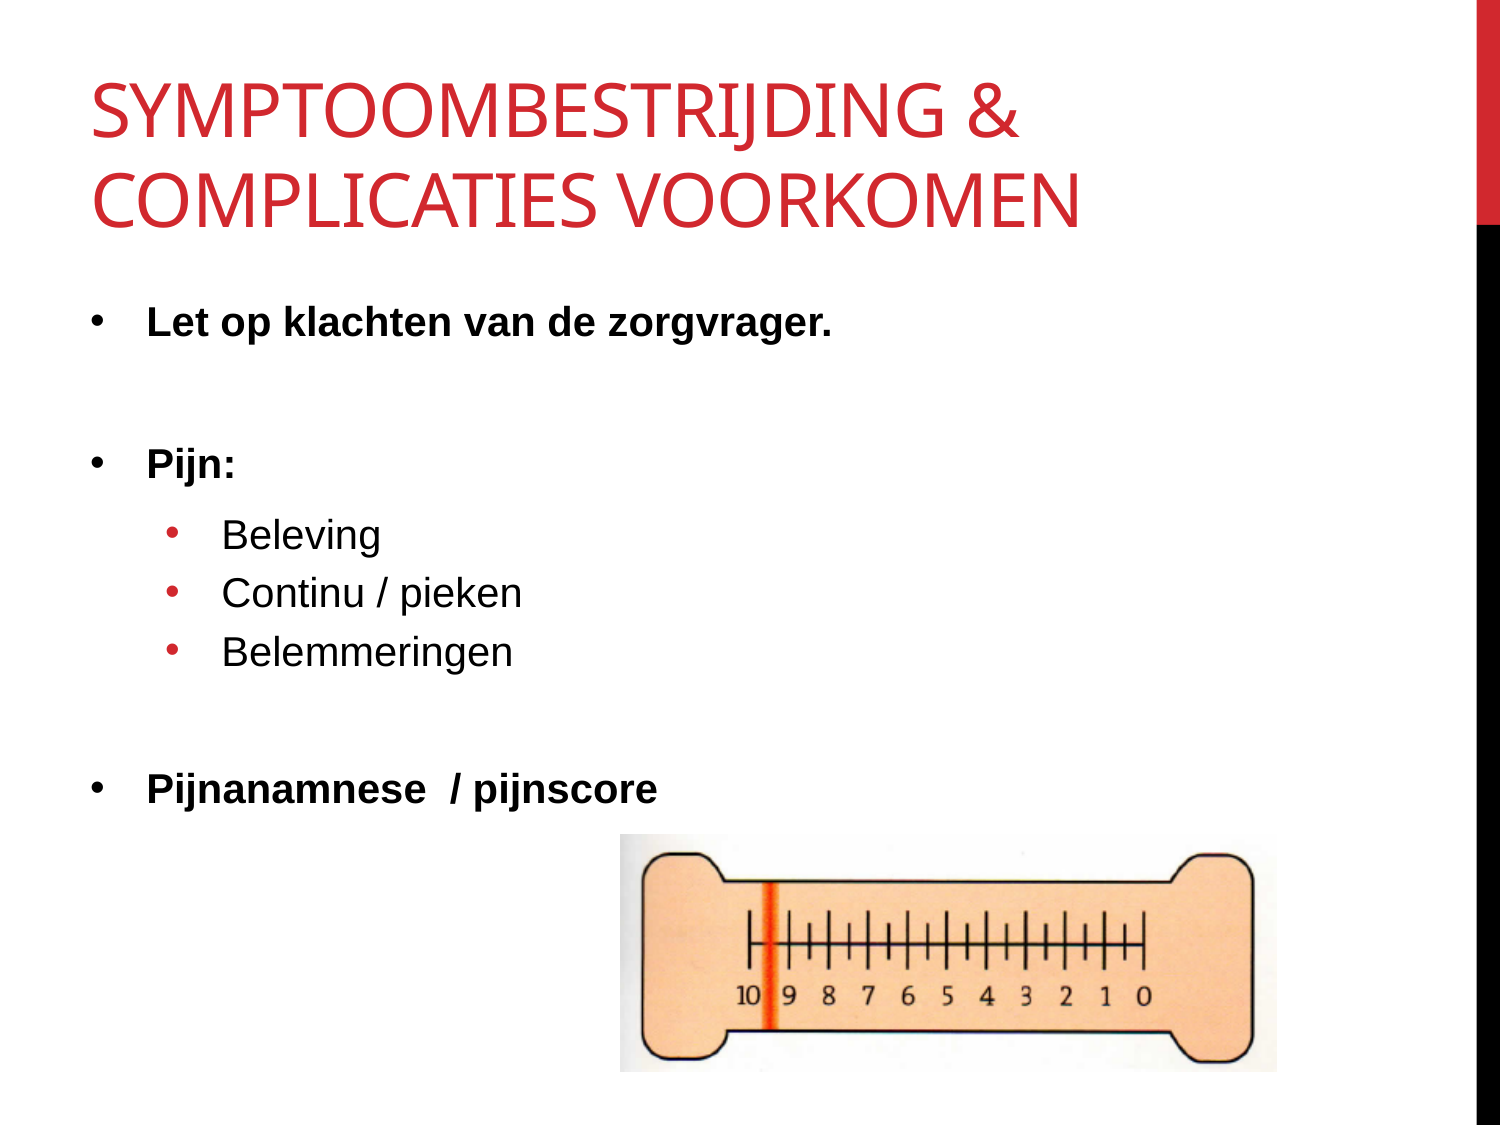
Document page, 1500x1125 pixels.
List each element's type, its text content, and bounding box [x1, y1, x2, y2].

picture [619, 833, 1277, 1073]
list Let op klachten van de zorgvrager. Pijn: Beleving Continu / pieken Belemmeringen Pijnanamnese / pijnscore [75, 287, 1325, 1005]
title Symptoombestrijding & complicaties voorkomen [75, 25, 1436, 250]
